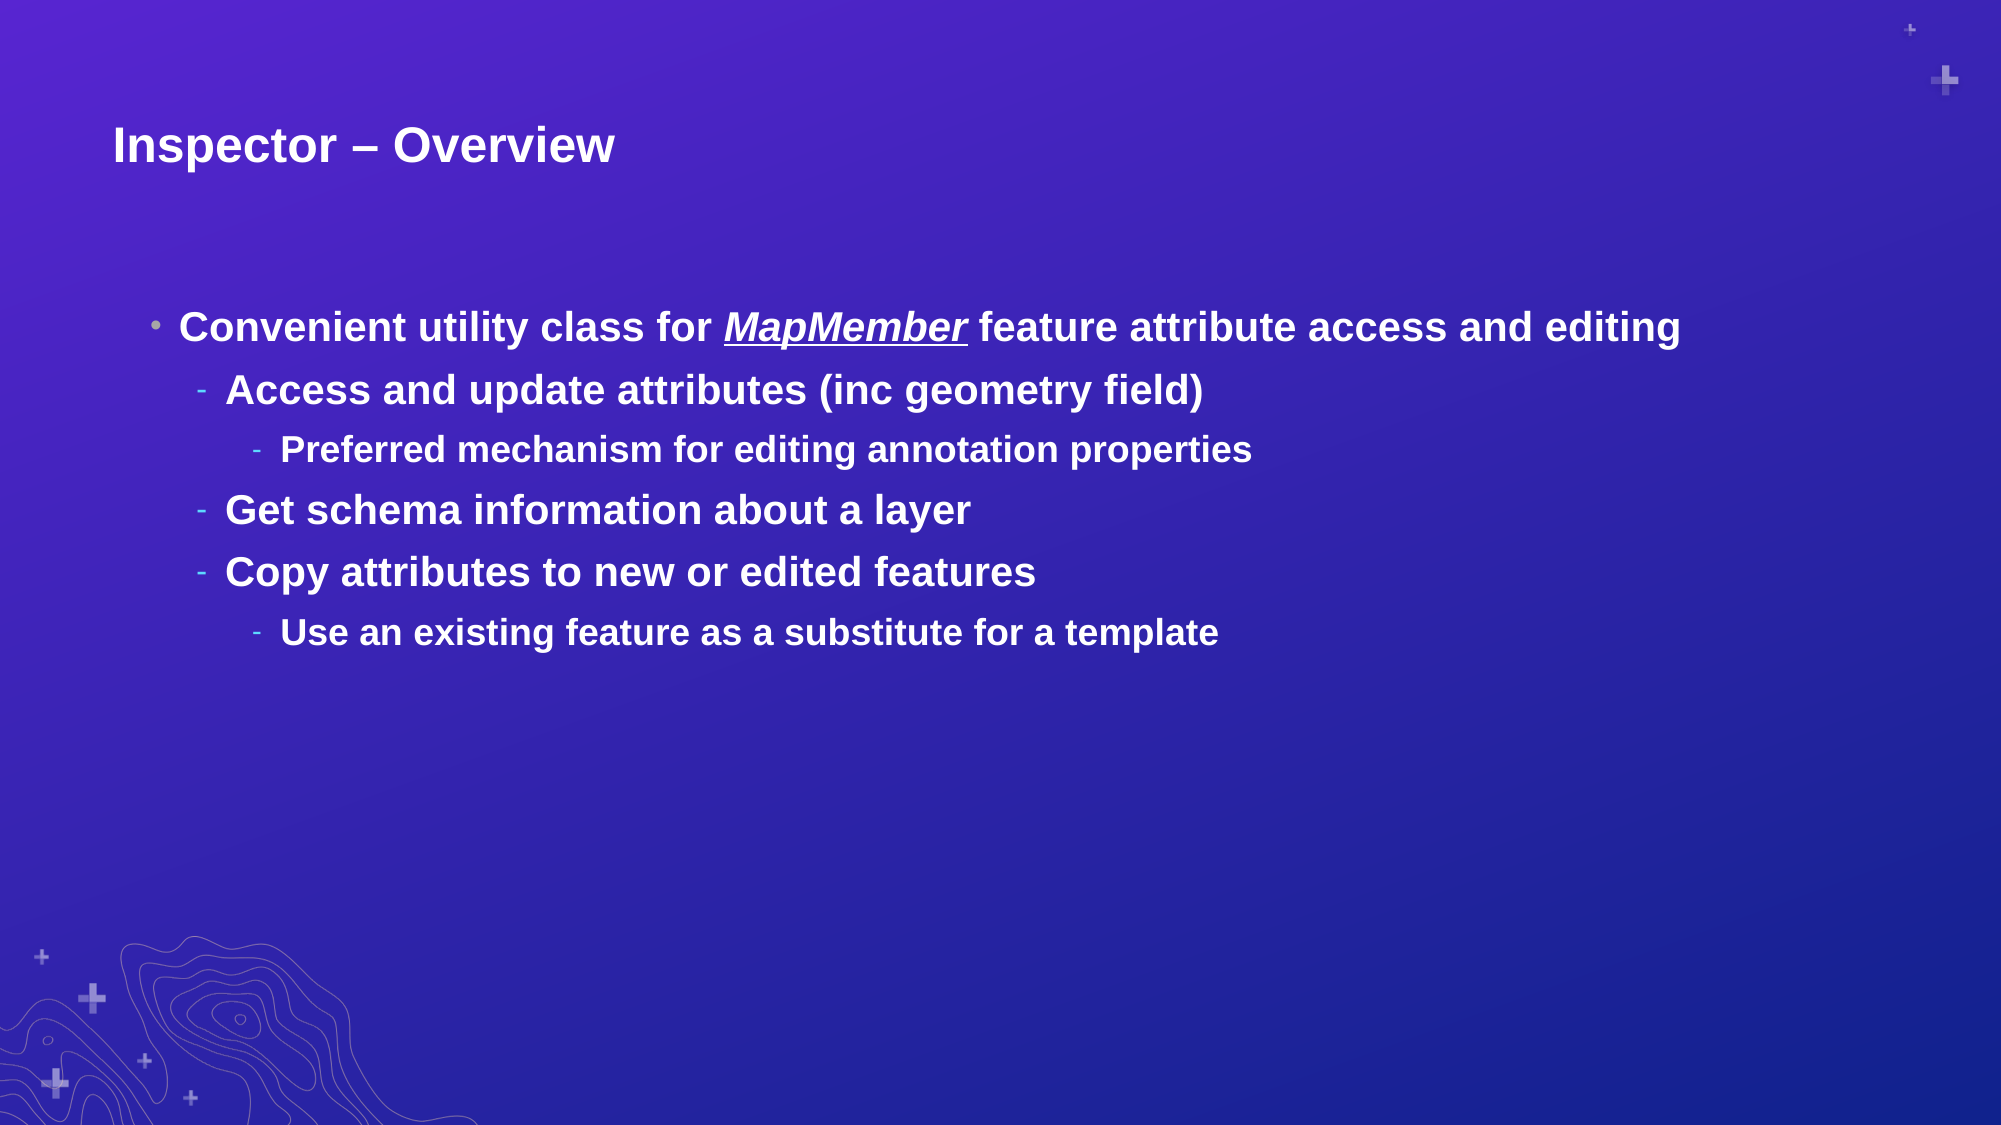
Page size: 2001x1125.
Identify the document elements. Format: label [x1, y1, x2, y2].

text_box [0, 0, 2000, 1125]
